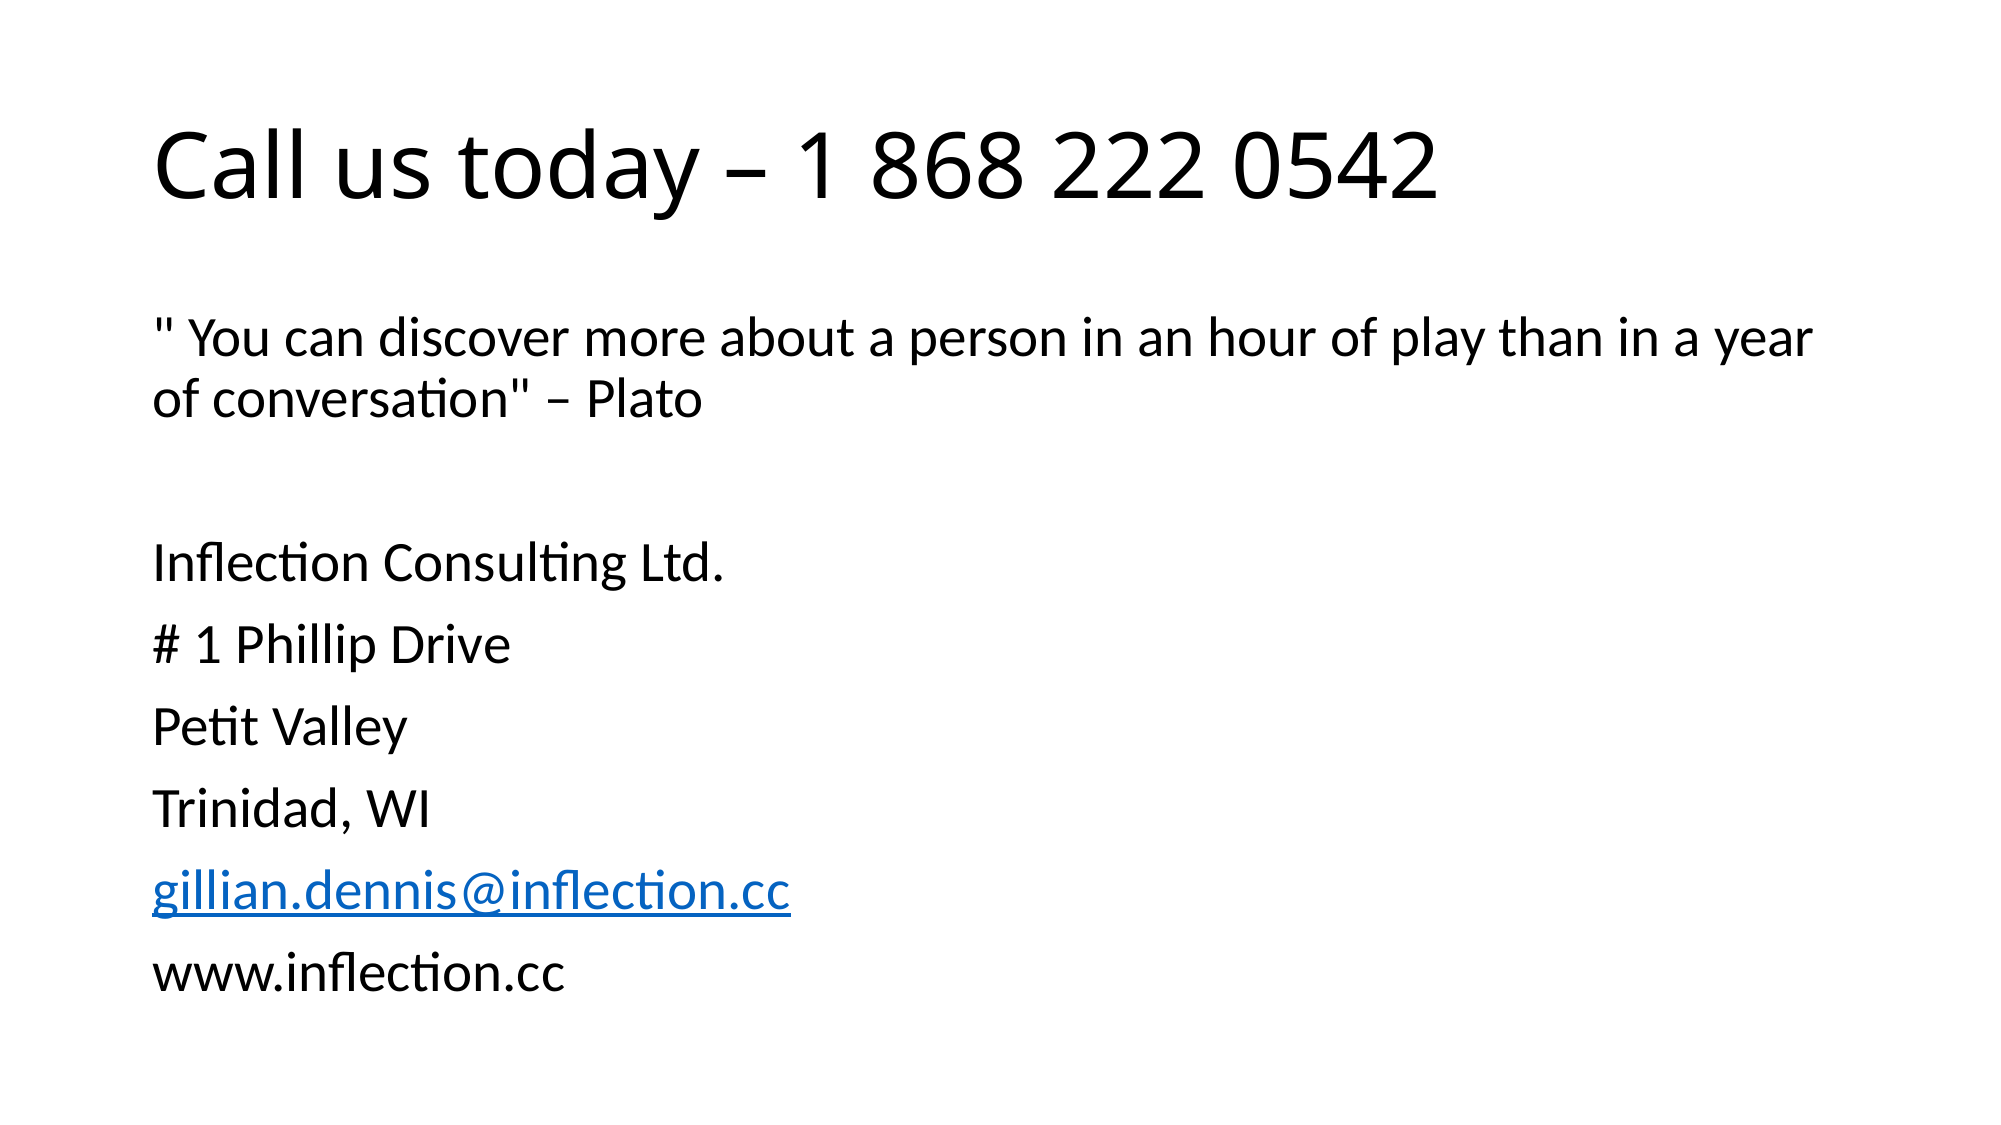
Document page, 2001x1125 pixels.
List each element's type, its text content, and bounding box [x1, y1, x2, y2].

list " You can discover more about a person in an hour of play than in a year of conversation" – Plato Inflection Consulting Ltd. # 1 Phillip Drive Petit Valley Trinidad, WI gillian.dennis@inflection.cc www.inflection.cc [137, 299, 1863, 1014]
title Call us today – 1 868 222 0542 [137, 59, 1863, 278]
